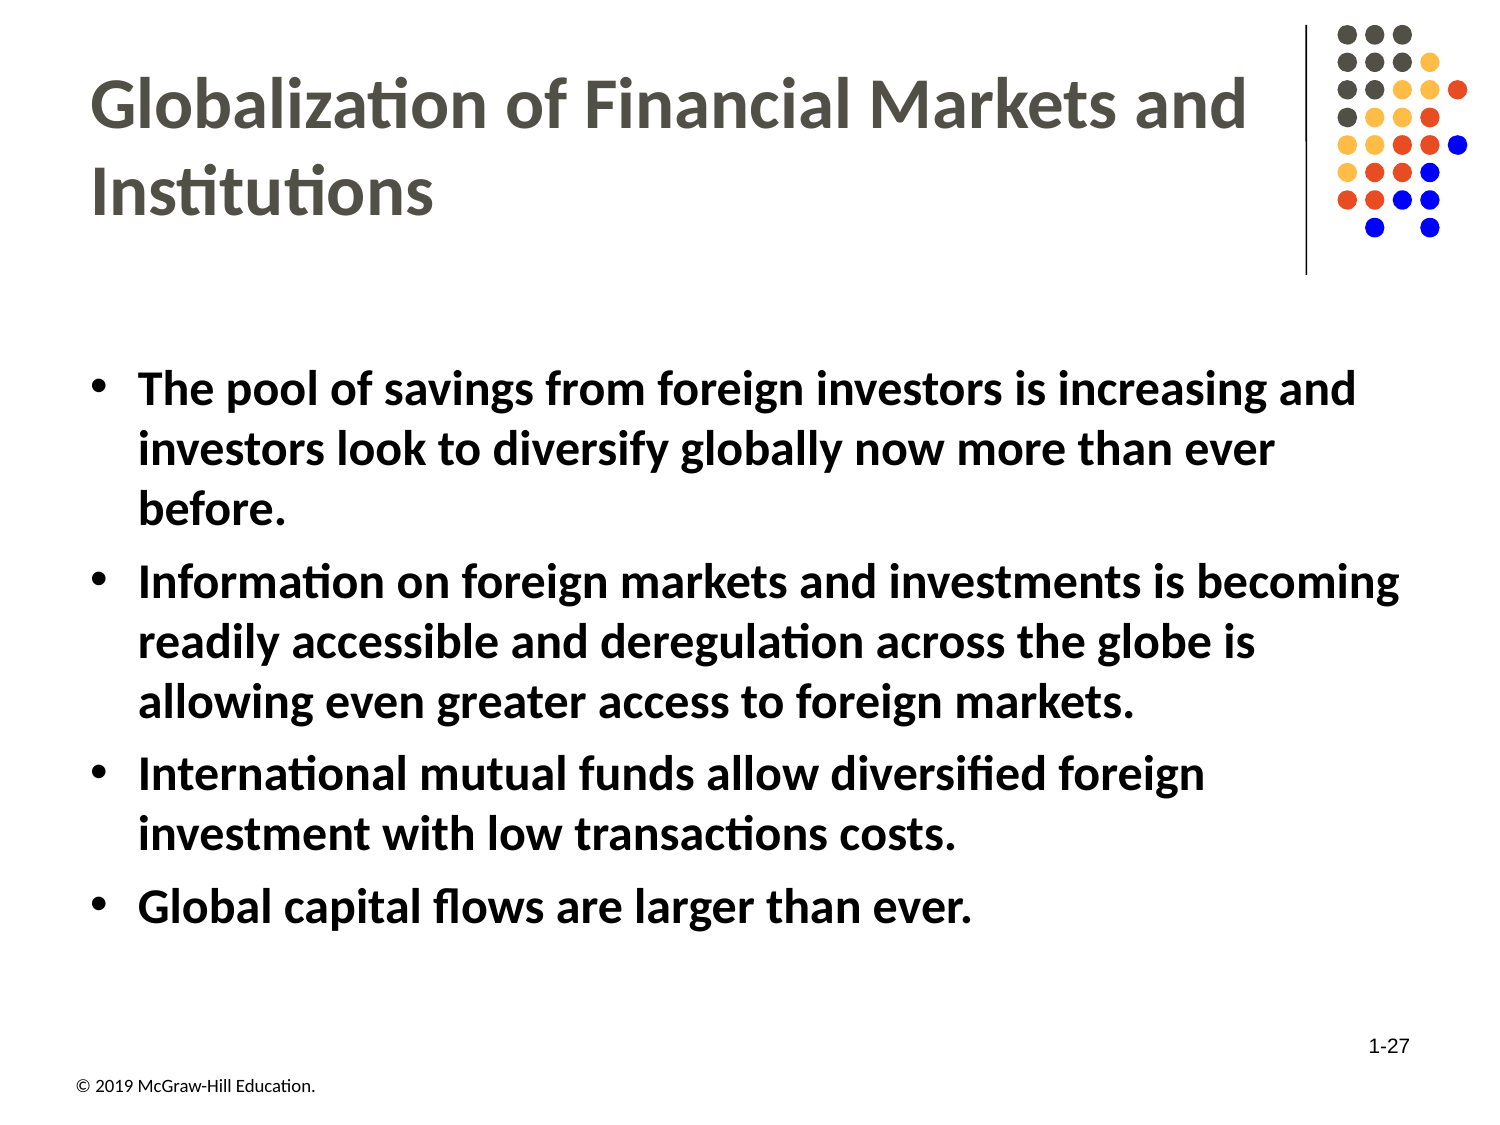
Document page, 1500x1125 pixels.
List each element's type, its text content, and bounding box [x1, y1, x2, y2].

title Globalization of Financial Markets and Institutions [75, 36, 1289, 250]
slide_number 1-27 [1074, 1025, 1425, 1100]
list The pool of savings from foreign investors is increasing and investors look to diversify globally now more than ever before. Information on foreign markets and investments is becoming readily accessible and deregulation across the globe is allowing even greater access to foreign markets. International mutual funds allow diversified foreign investment with low transactions costs. Global capital flows are larger than ever. [75, 348, 1425, 957]
